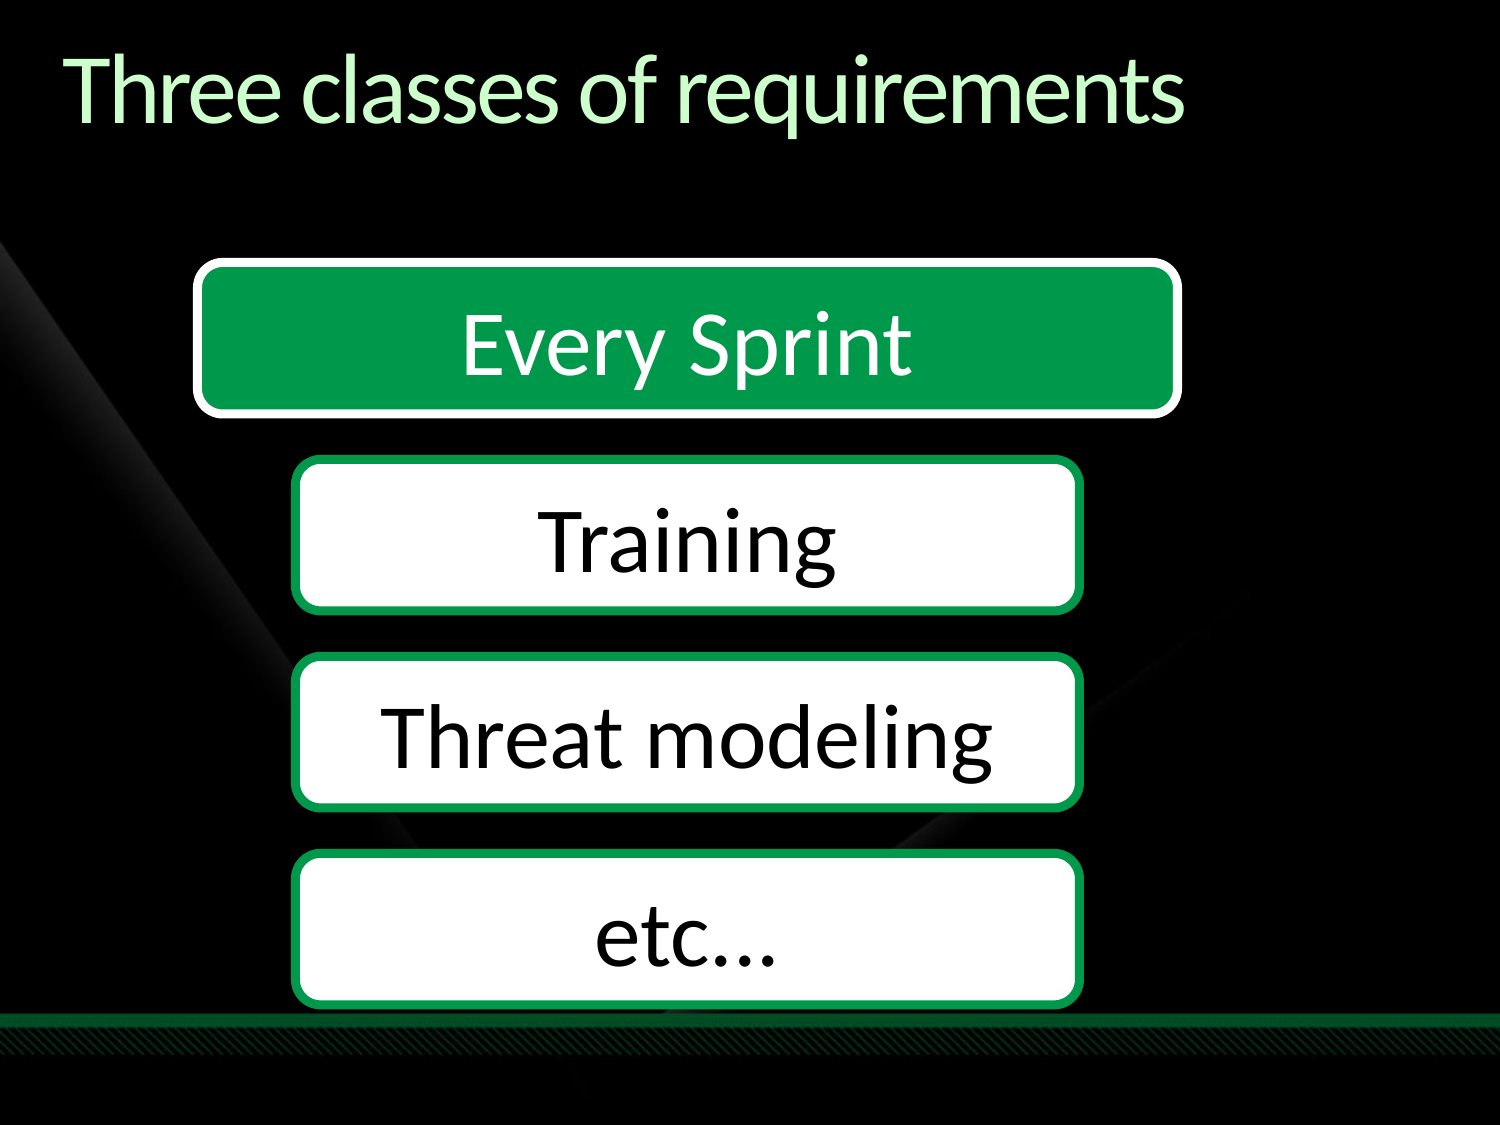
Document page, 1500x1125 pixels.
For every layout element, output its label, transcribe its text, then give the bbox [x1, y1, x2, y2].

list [74, 262, 1301, 1006]
picture [0, 0, 1500, 1125]
title Three classes of requirements [62, 37, 1438, 147]
